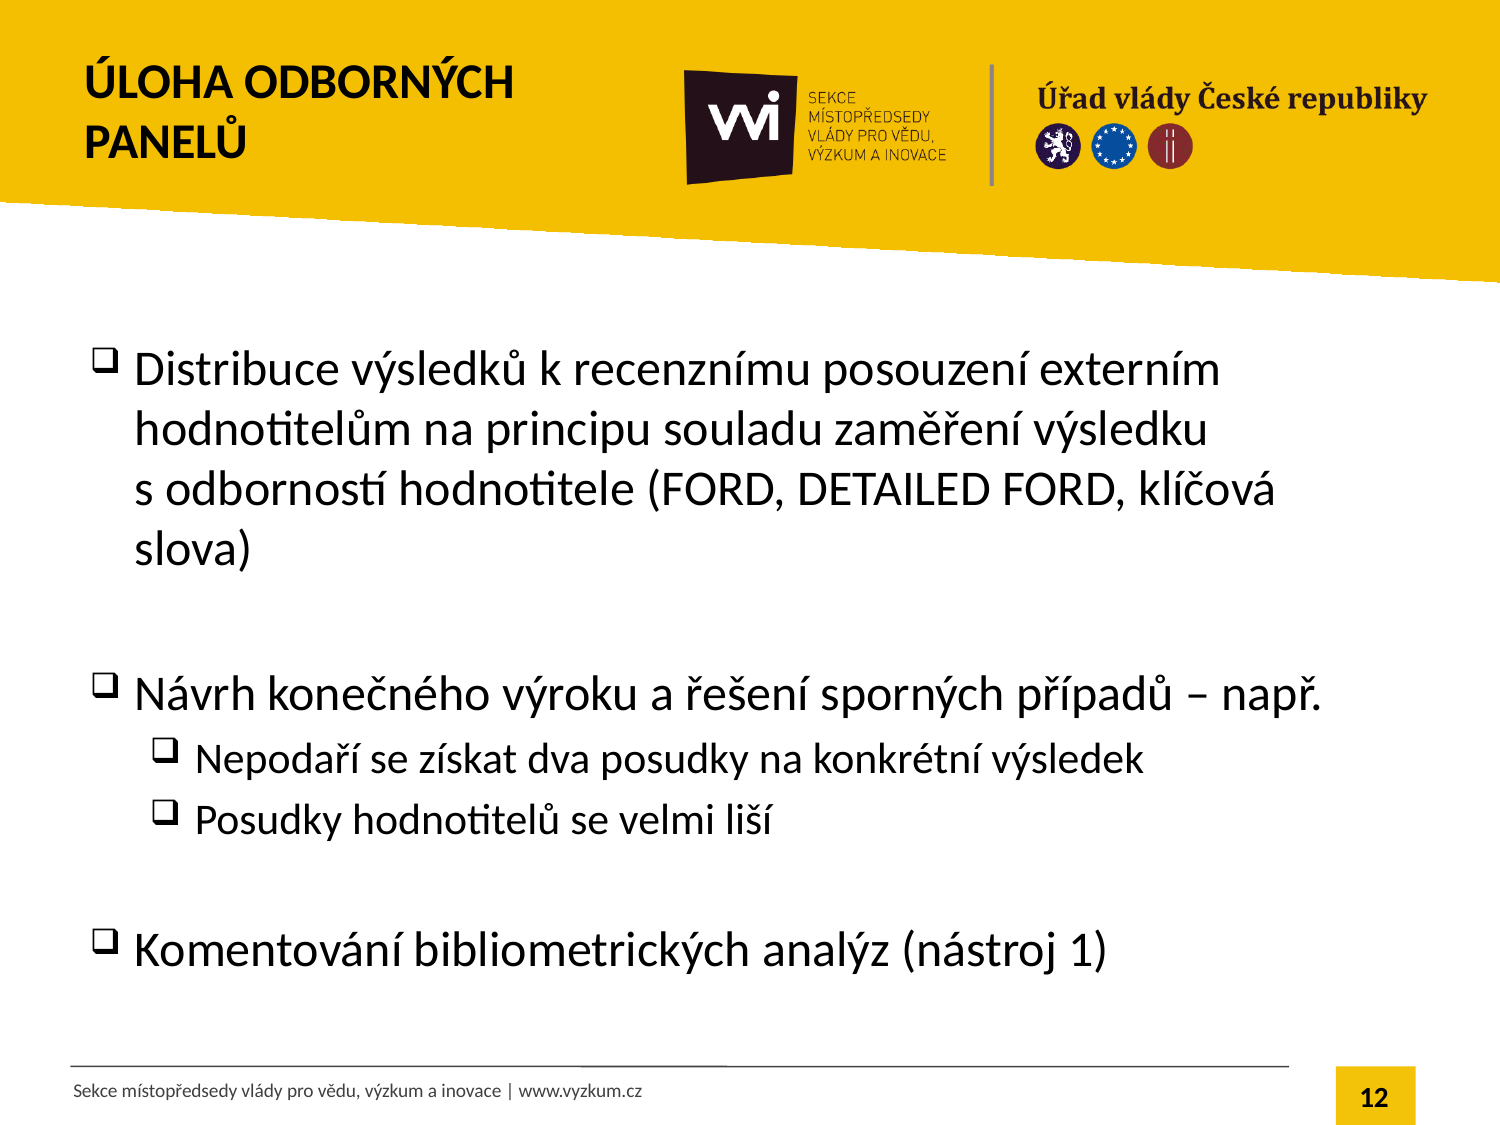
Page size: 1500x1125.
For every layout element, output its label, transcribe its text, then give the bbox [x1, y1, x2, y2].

slide_number 12 [1324, 1066, 1425, 1125]
picture [0, 0, 1500, 284]
title Úloha odborných panelů [70, 93, 633, 176]
list Distribuce výsledků k recenznímu posouzení externím hodnotitelům na principu souladu zaměření výsledku s odborností hodnotitele (FORD, DETAILED FORD, klíčová slova) Návrh konečného výroku a řešení sporných případů – např. Nepodaří se získat dva posudky na konkrétní výsledek Posudky hodnotitelů se velmi liší Komentování bibliometrických analýz (nástroj 1) [75, 328, 1418, 985]
